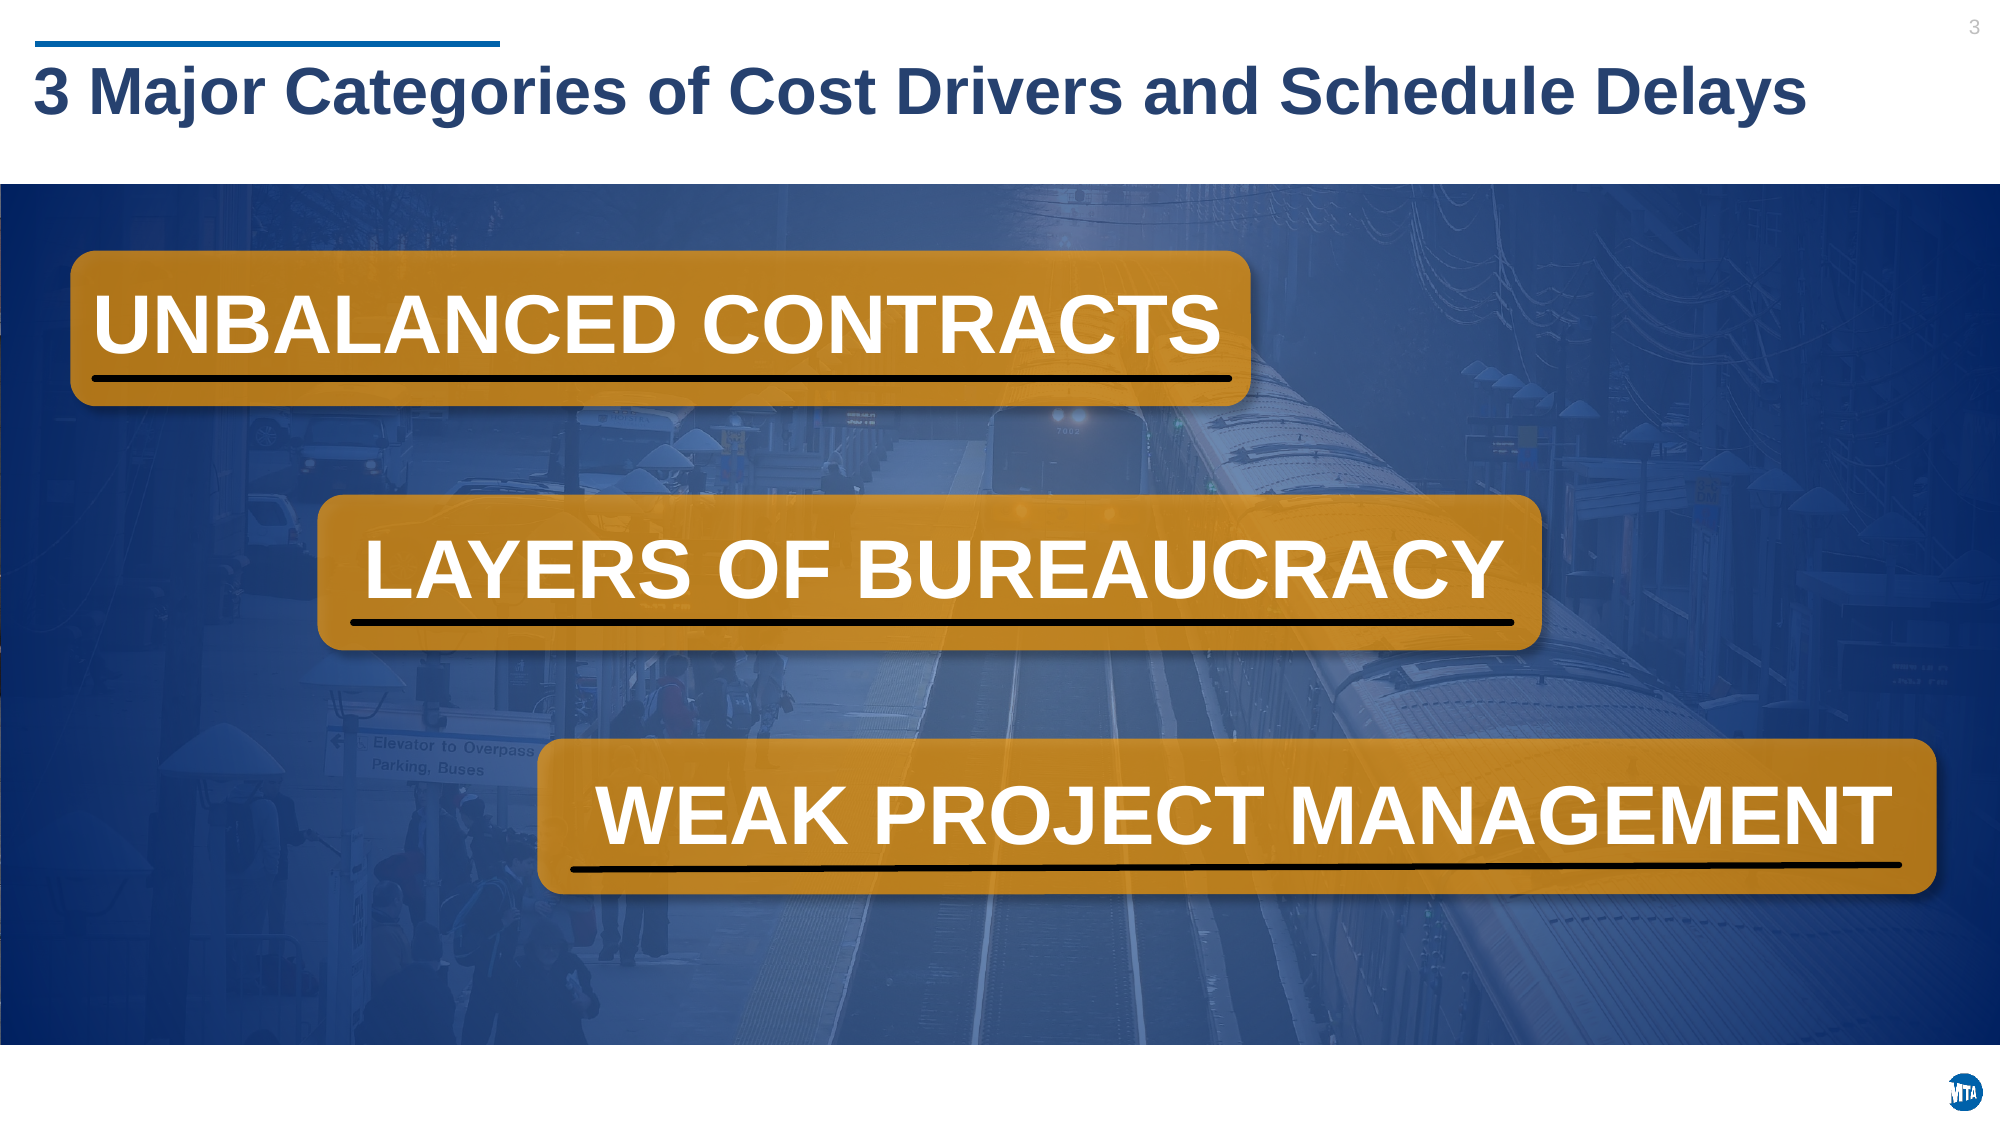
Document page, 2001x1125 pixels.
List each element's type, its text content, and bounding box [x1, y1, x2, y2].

picture [1943, 1069, 1988, 1115]
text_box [573, 864, 1900, 870]
picture [0, 184, 2000, 1045]
title 3 Major Categories of Cost Drivers and Schedule Delays [33, 49, 1919, 183]
